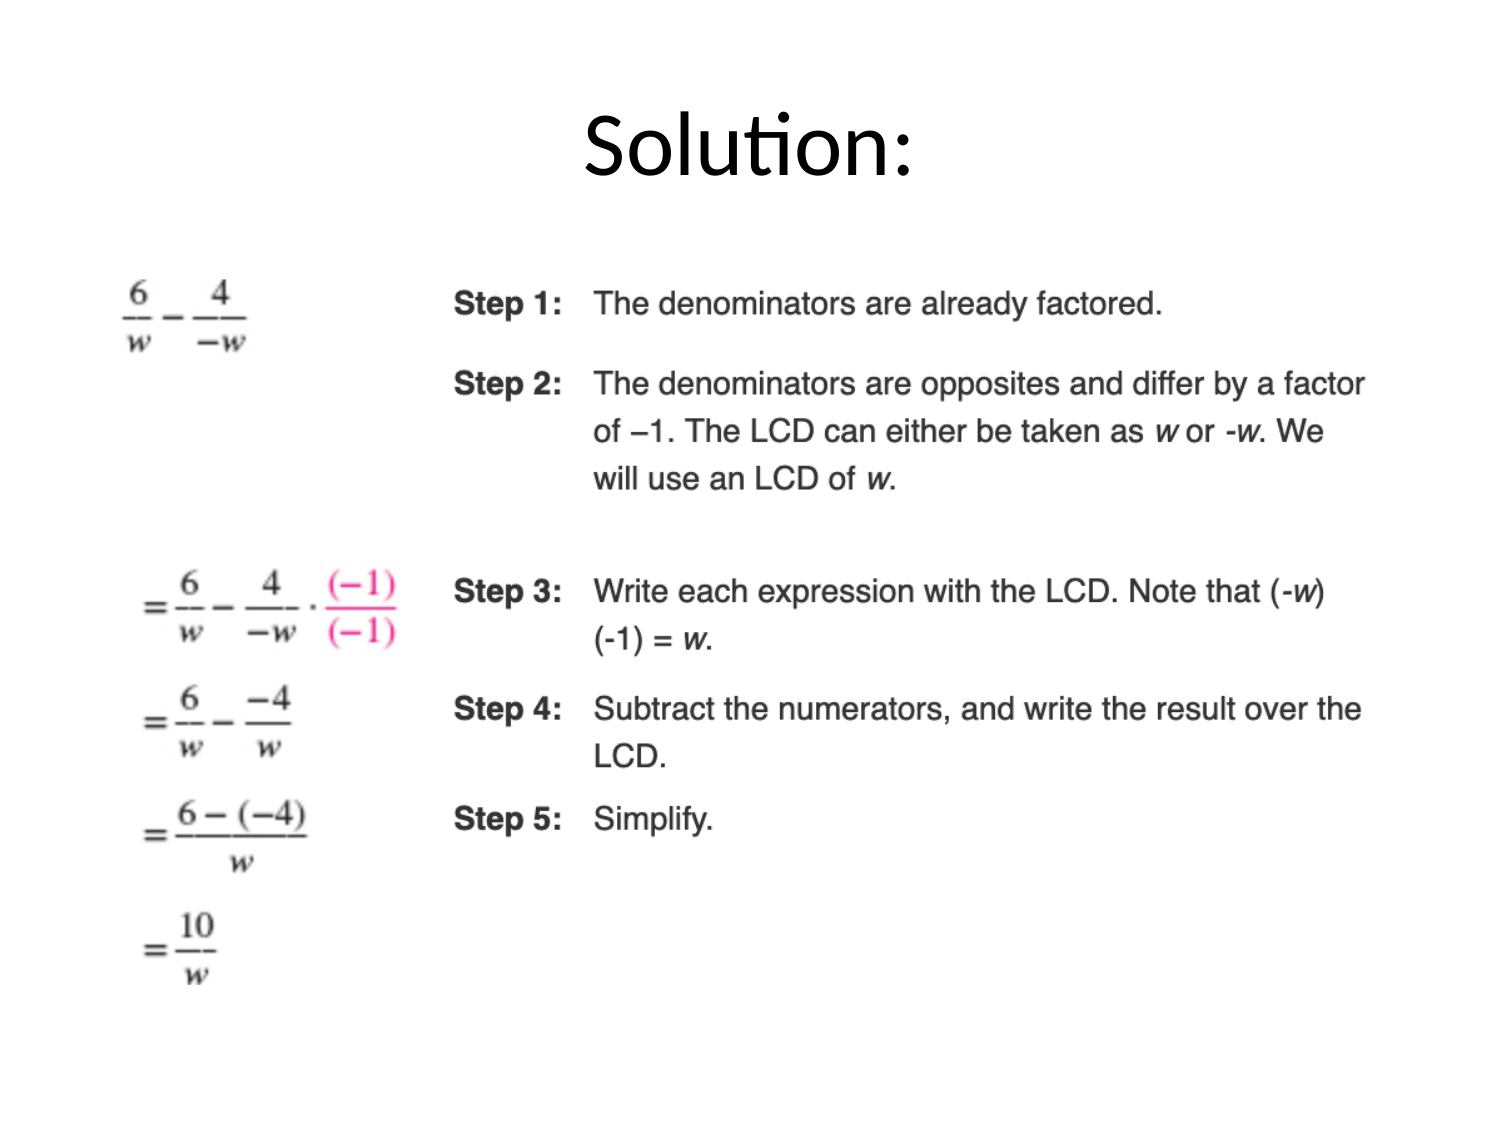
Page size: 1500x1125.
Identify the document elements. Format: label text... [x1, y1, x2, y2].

title Solution: [75, 45, 1425, 233]
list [74, 262, 1426, 1006]
